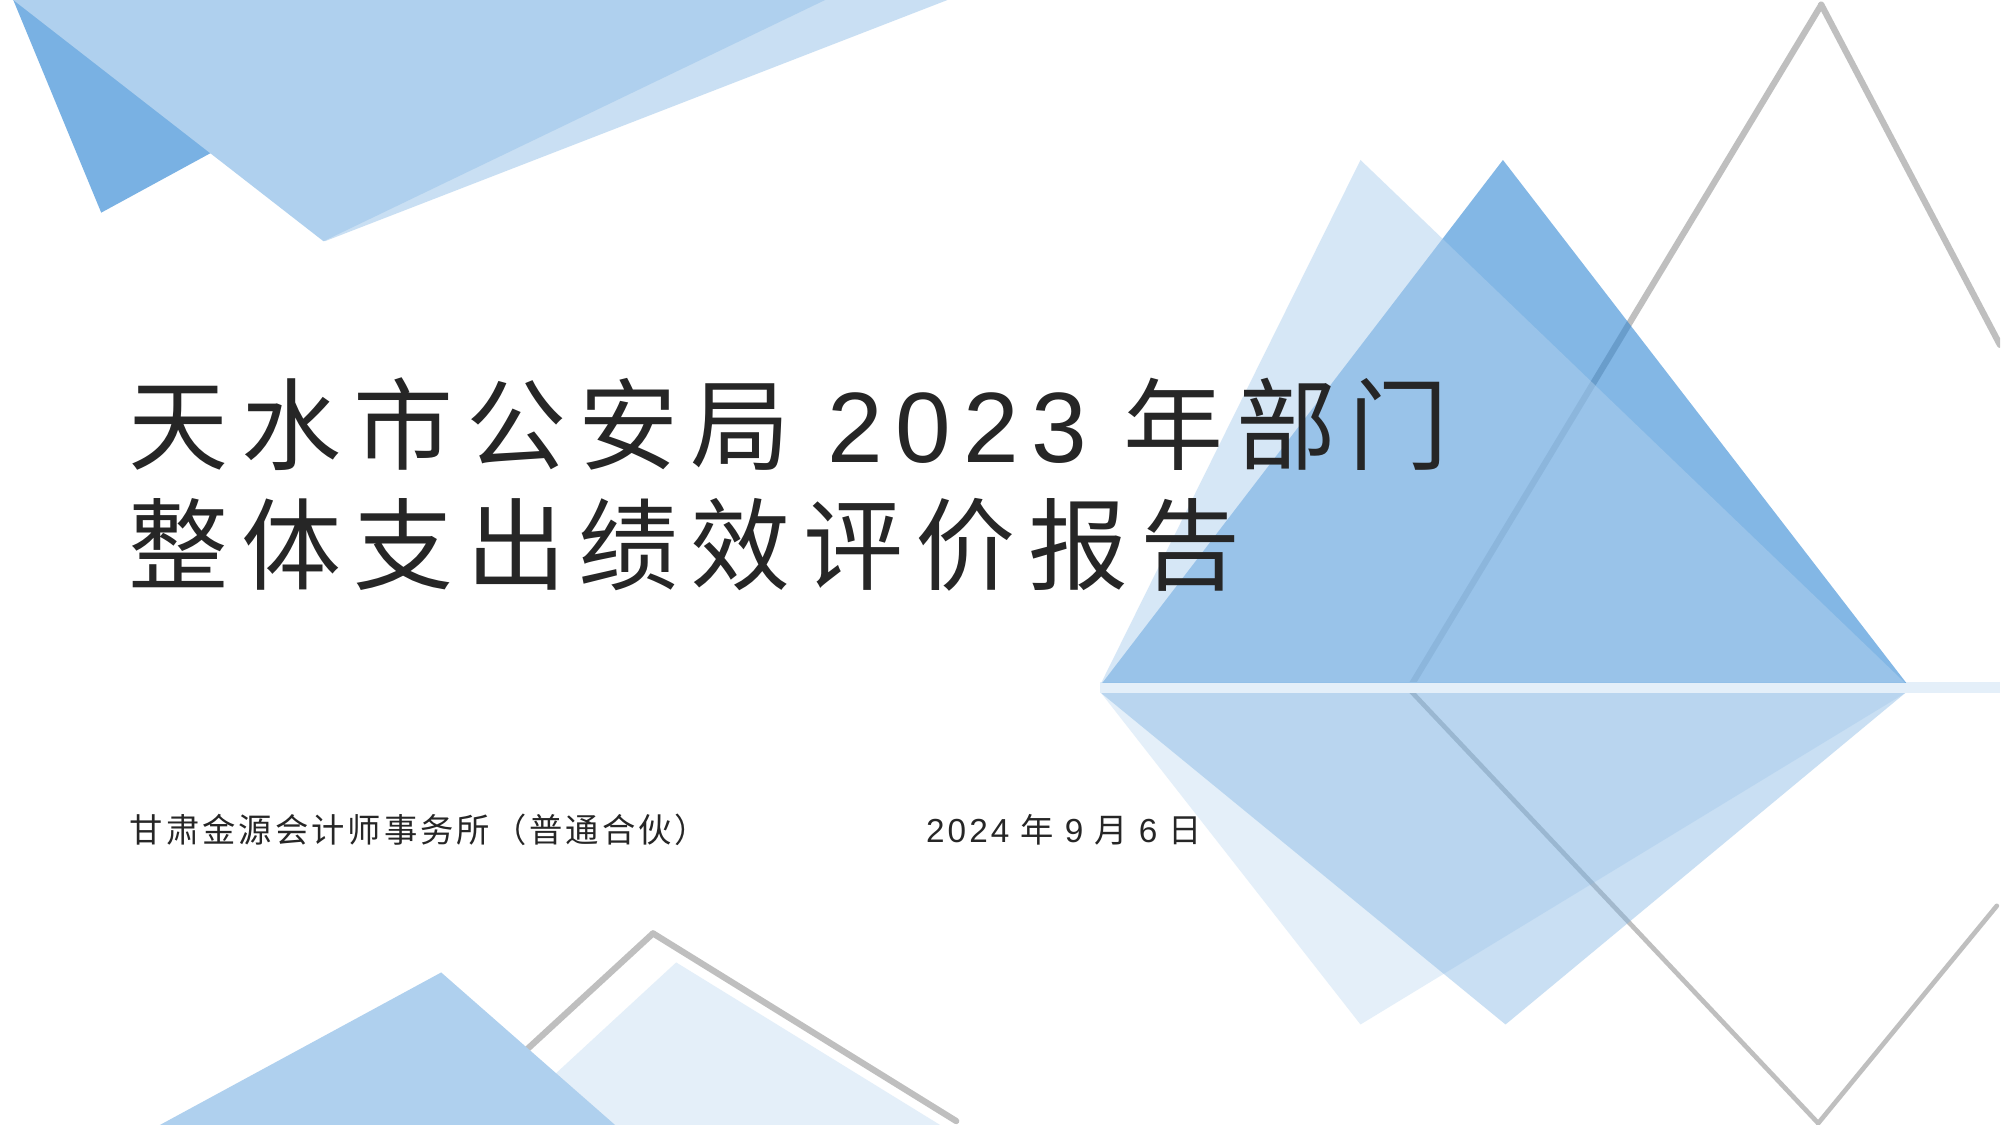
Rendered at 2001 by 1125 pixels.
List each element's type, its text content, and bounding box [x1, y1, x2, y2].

list 2024年9月6日 [911, 775, 1319, 871]
title 天水市公安局2023年部门整体支出绩效评价报告 [114, 362, 1508, 611]
list 甘肃金源会计师事务所（普通合伙） [115, 775, 750, 871]
